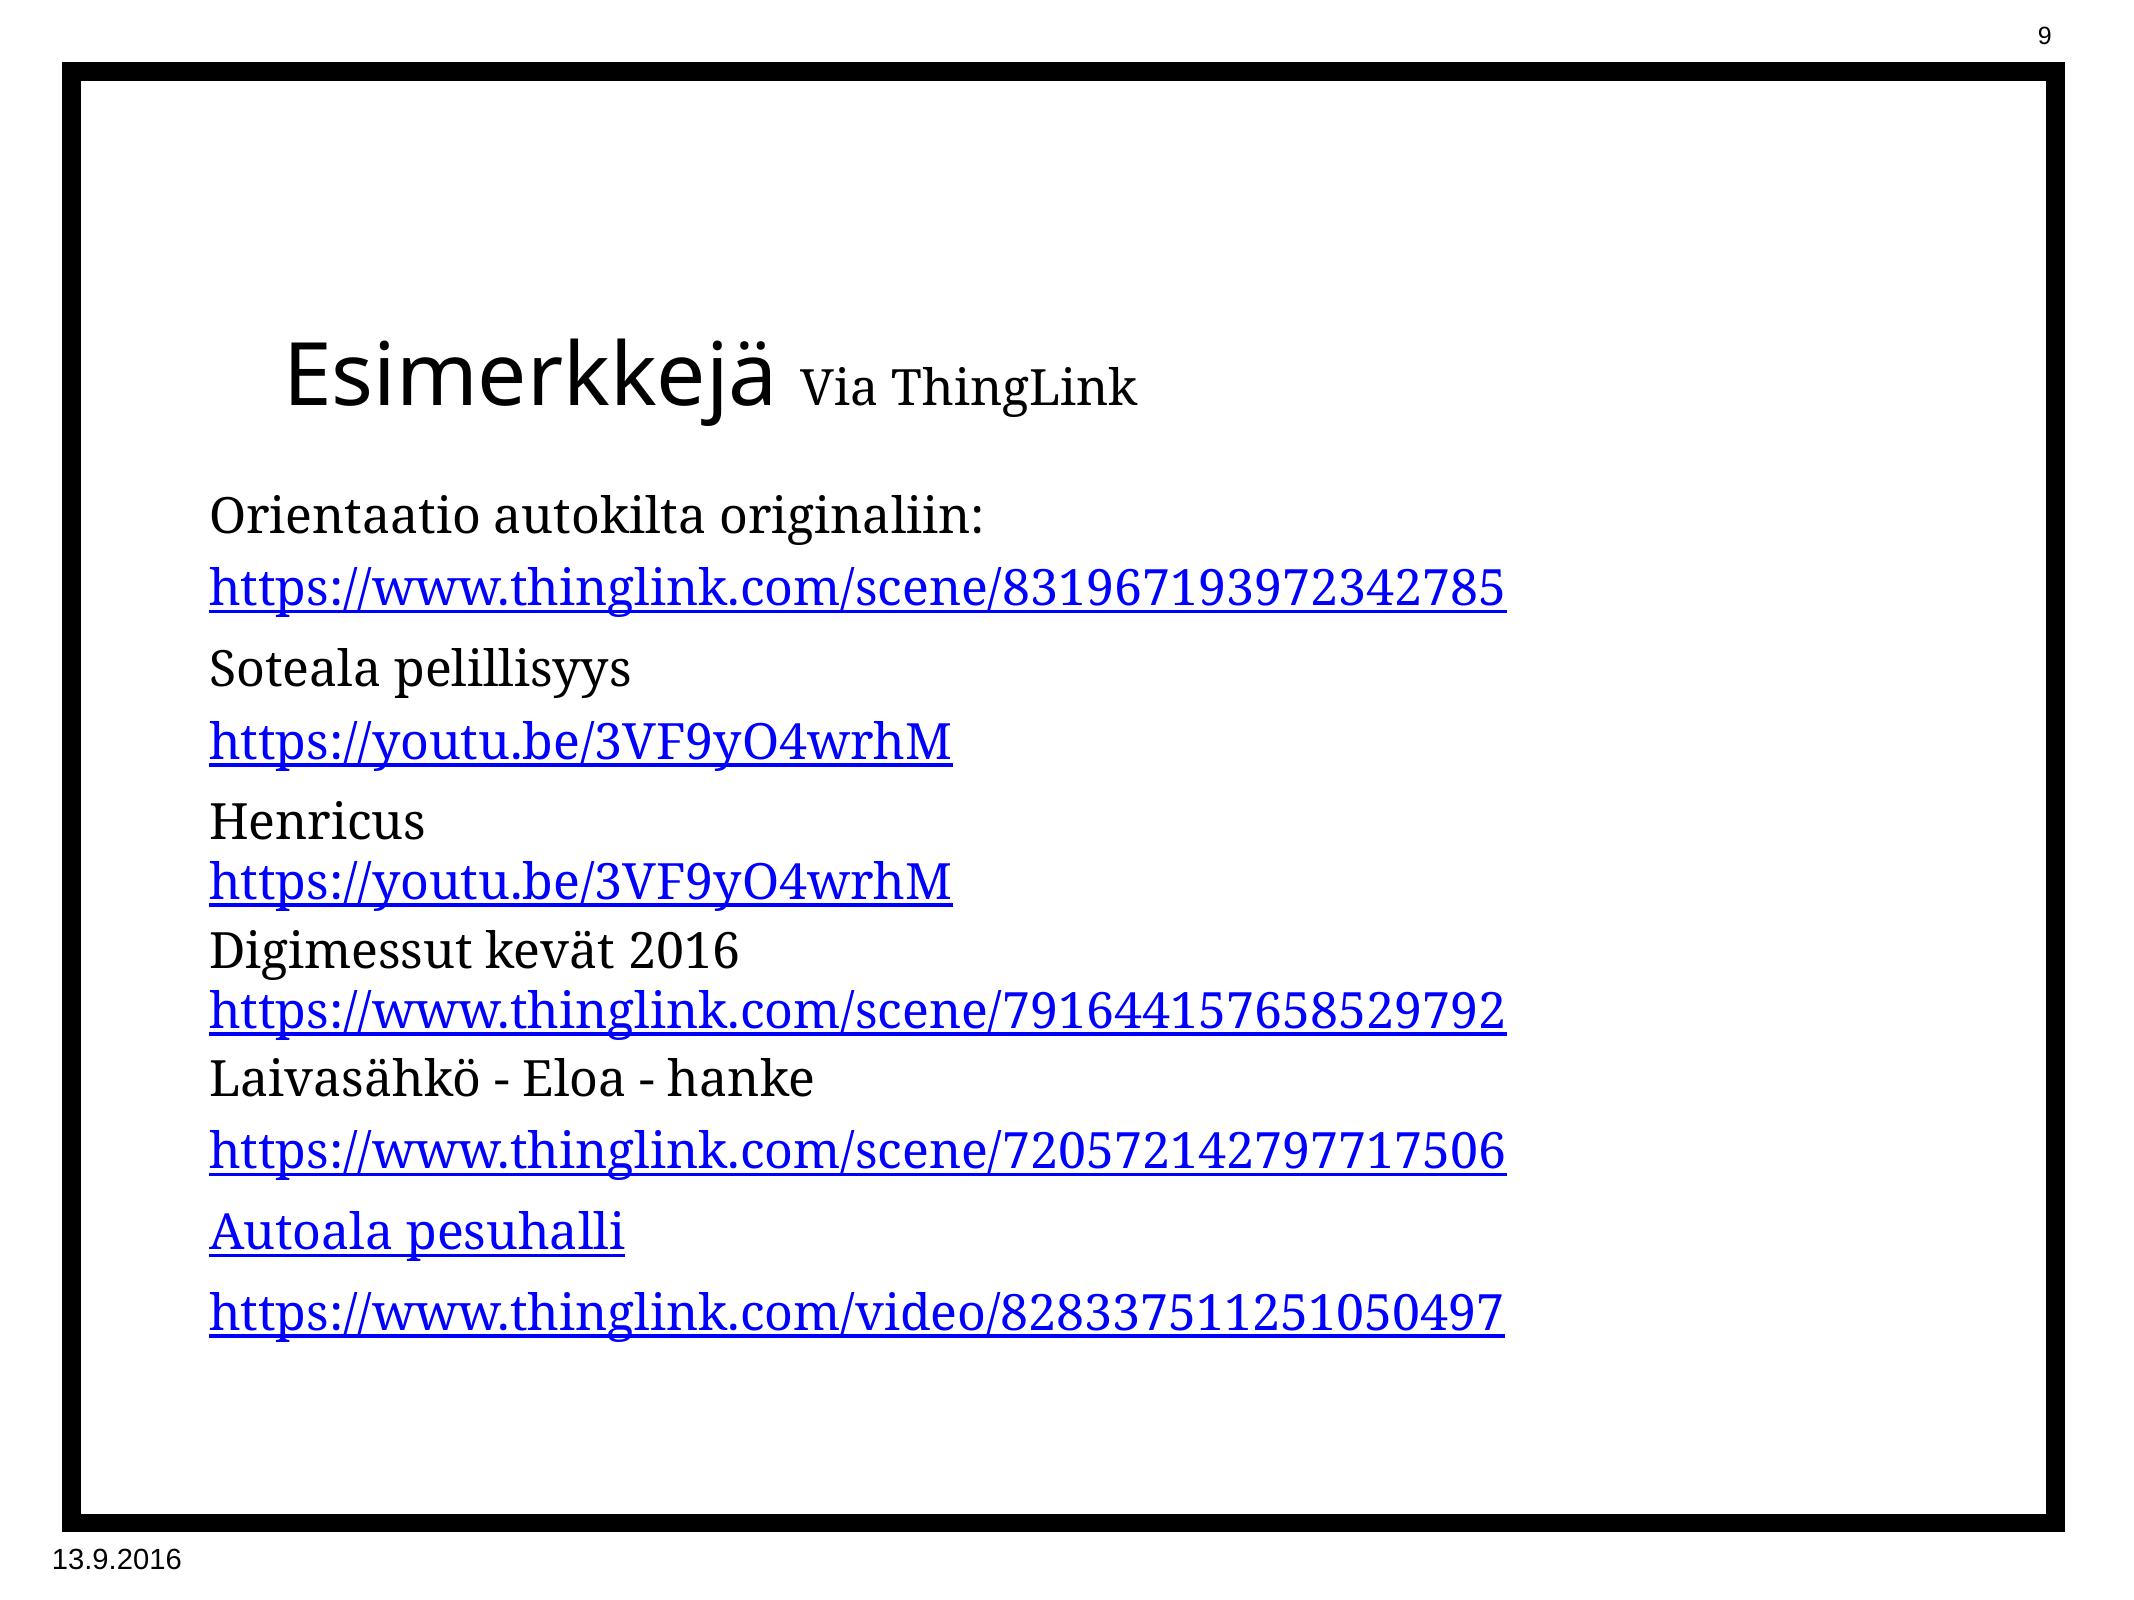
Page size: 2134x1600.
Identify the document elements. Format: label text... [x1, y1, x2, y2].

slide_number 9 [2026, 9, 2064, 60]
text_box 13.9.2016 [41, 1530, 378, 1584]
title Esimerkkejä Via ThingLink [272, 290, 1463, 472]
list Orientaatio autokilta originaliin: https://www.thinglink.com/scene/831967193972342785 Soteala pelillisyys https://youtu.be/3VF9yO4wrhM Henricus https://youtu.be/3VF9yO4wrhM Digimessut kevät 2016 https://www.thinglink.com/scene/791644157658529792 Laivasähkö - Eloa - hanke https://www.thinglink.com/scene/720572142797717506 Autoala pesuhalli https://www.thinglink.com/video/828337511251050497 [198, 472, 1999, 1482]
